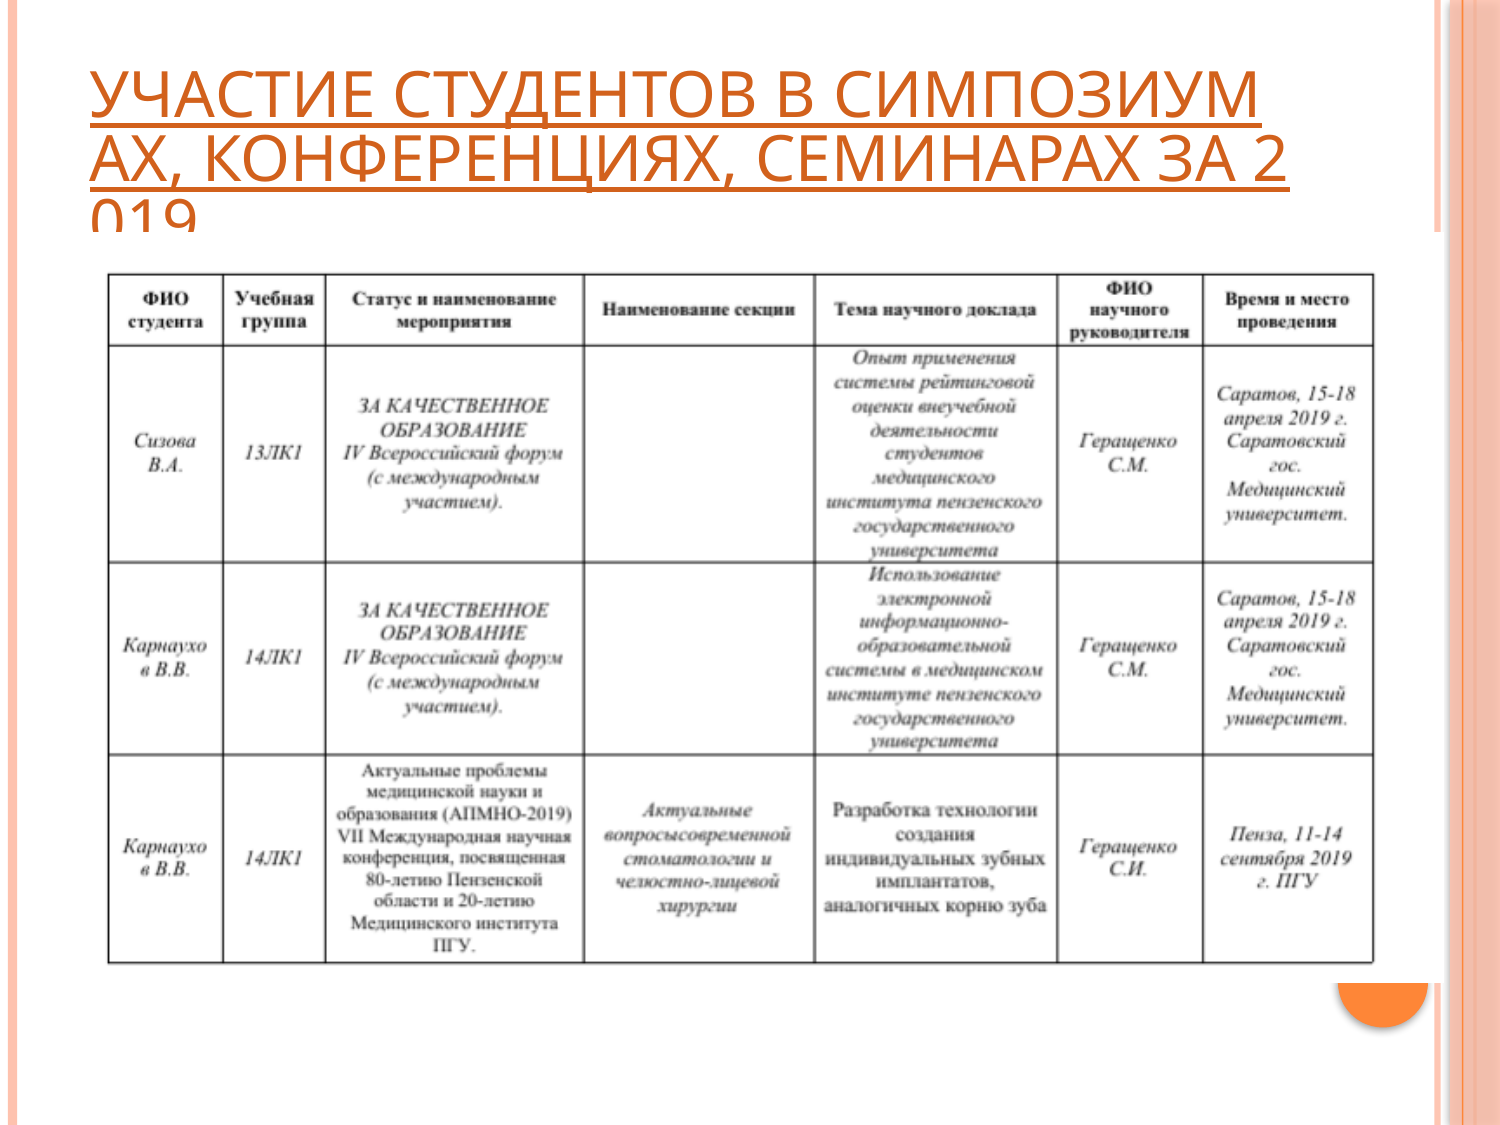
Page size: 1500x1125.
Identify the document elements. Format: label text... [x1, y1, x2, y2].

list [55, 232, 1445, 984]
title Участие студентов в симпозиумах, конференциях, семинарах за 2019 год [75, 45, 1300, 229]
